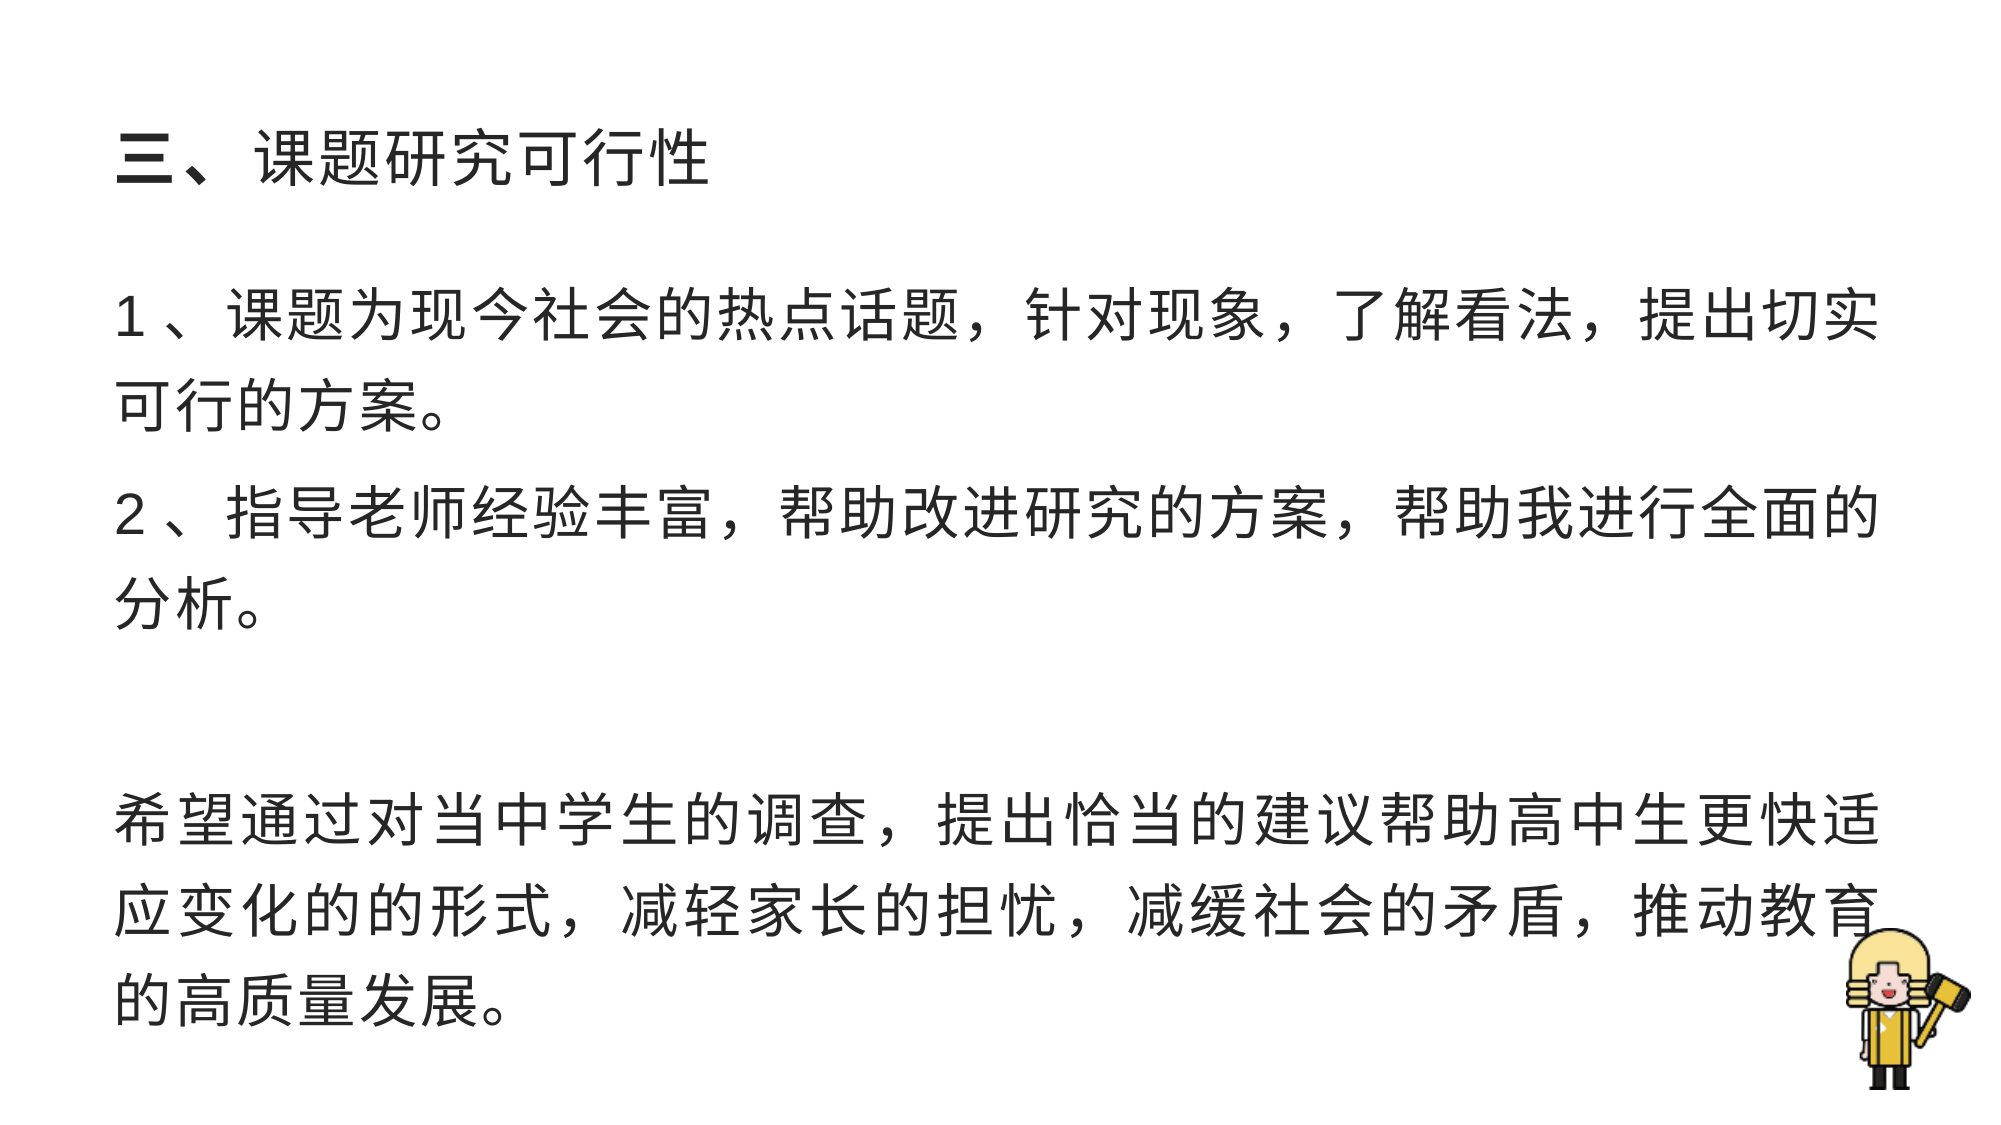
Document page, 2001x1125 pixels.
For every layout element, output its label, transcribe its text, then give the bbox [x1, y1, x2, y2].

picture [1846, 928, 1971, 1090]
text_box 三、课题研究可行性 [99, 87, 1900, 202]
text_box 1、课题为现今社会的热点话题，针对现象，了解看法，提出切实可行的方案。 2、指导老师经验丰富，帮助改进研究的方案，帮助我进行全面的分析。 希望通过对当中学生的调查，提出恰当的建议帮助高中生更快适应变化的的形式，减轻家长的担忧，减缓社会的矛盾，推动教育的高质量发展。 [99, 249, 1900, 514]
